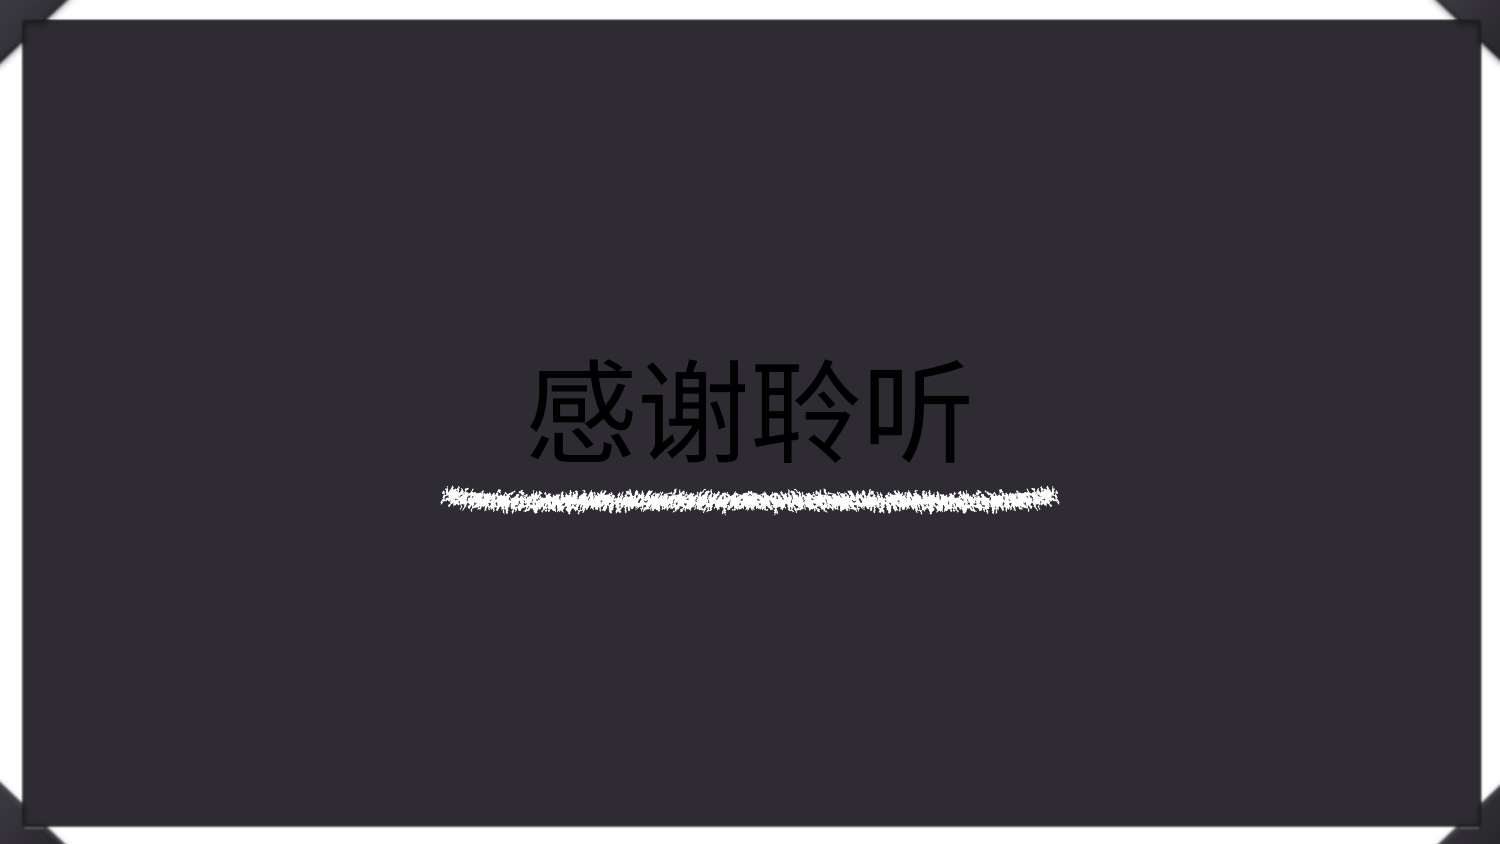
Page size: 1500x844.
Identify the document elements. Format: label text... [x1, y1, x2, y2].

picture [0, 0, 1500, 844]
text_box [440, 485, 1060, 516]
text_box 感谢聆听 [256, 334, 1244, 484]
